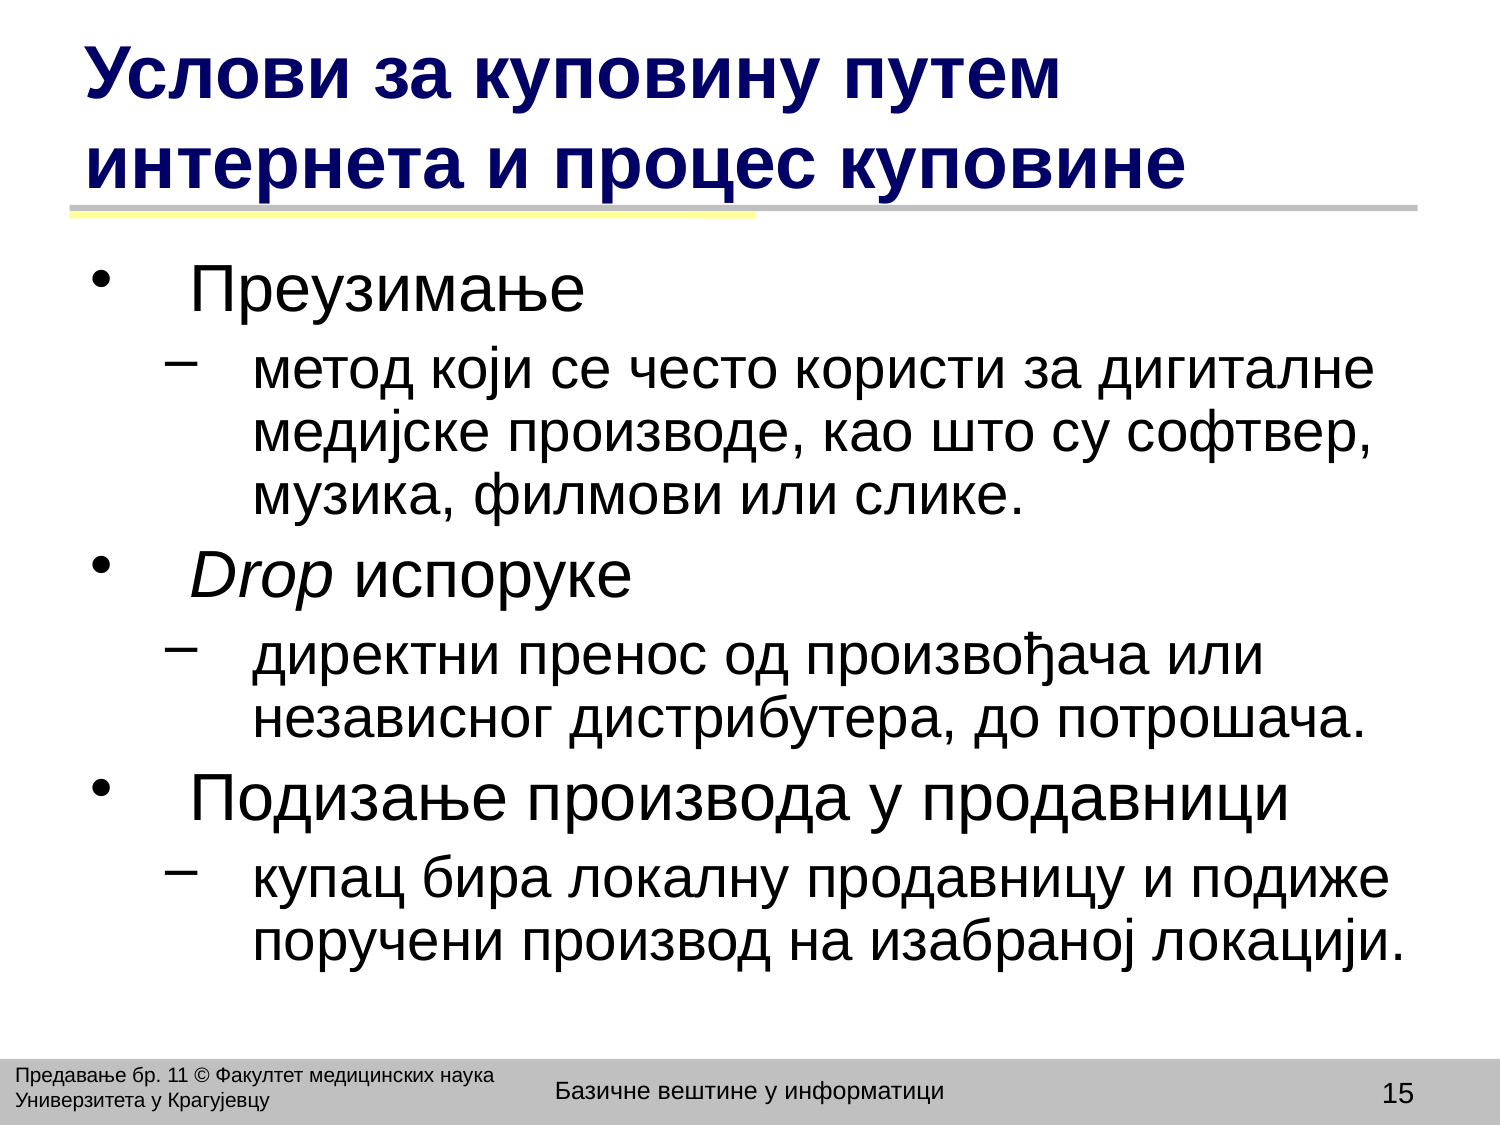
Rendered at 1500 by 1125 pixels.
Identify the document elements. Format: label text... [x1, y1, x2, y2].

footer Базичне вештине у информатици [512, 1066, 988, 1125]
slide_number Предавање бр. 11 © Факултет медицинских наука Универзитета у Крагујевцу [0, 1053, 621, 1108]
list Преузимање метод који се често користи за дигиталне медијске производе, као што су софтвер, музика, филмови или слике. Drop испоруке директни пренос од произвођача или независног дистрибутера, до потрошача. Подизање производа у продавници купац бира локалну продавницу и подиже поручени производ на изабраној локацији. [74, 246, 1426, 1023]
slide_number 15 [1079, 1066, 1430, 1125]
title Услови за куповину путем интернета и процес куповине [69, 19, 1426, 208]
